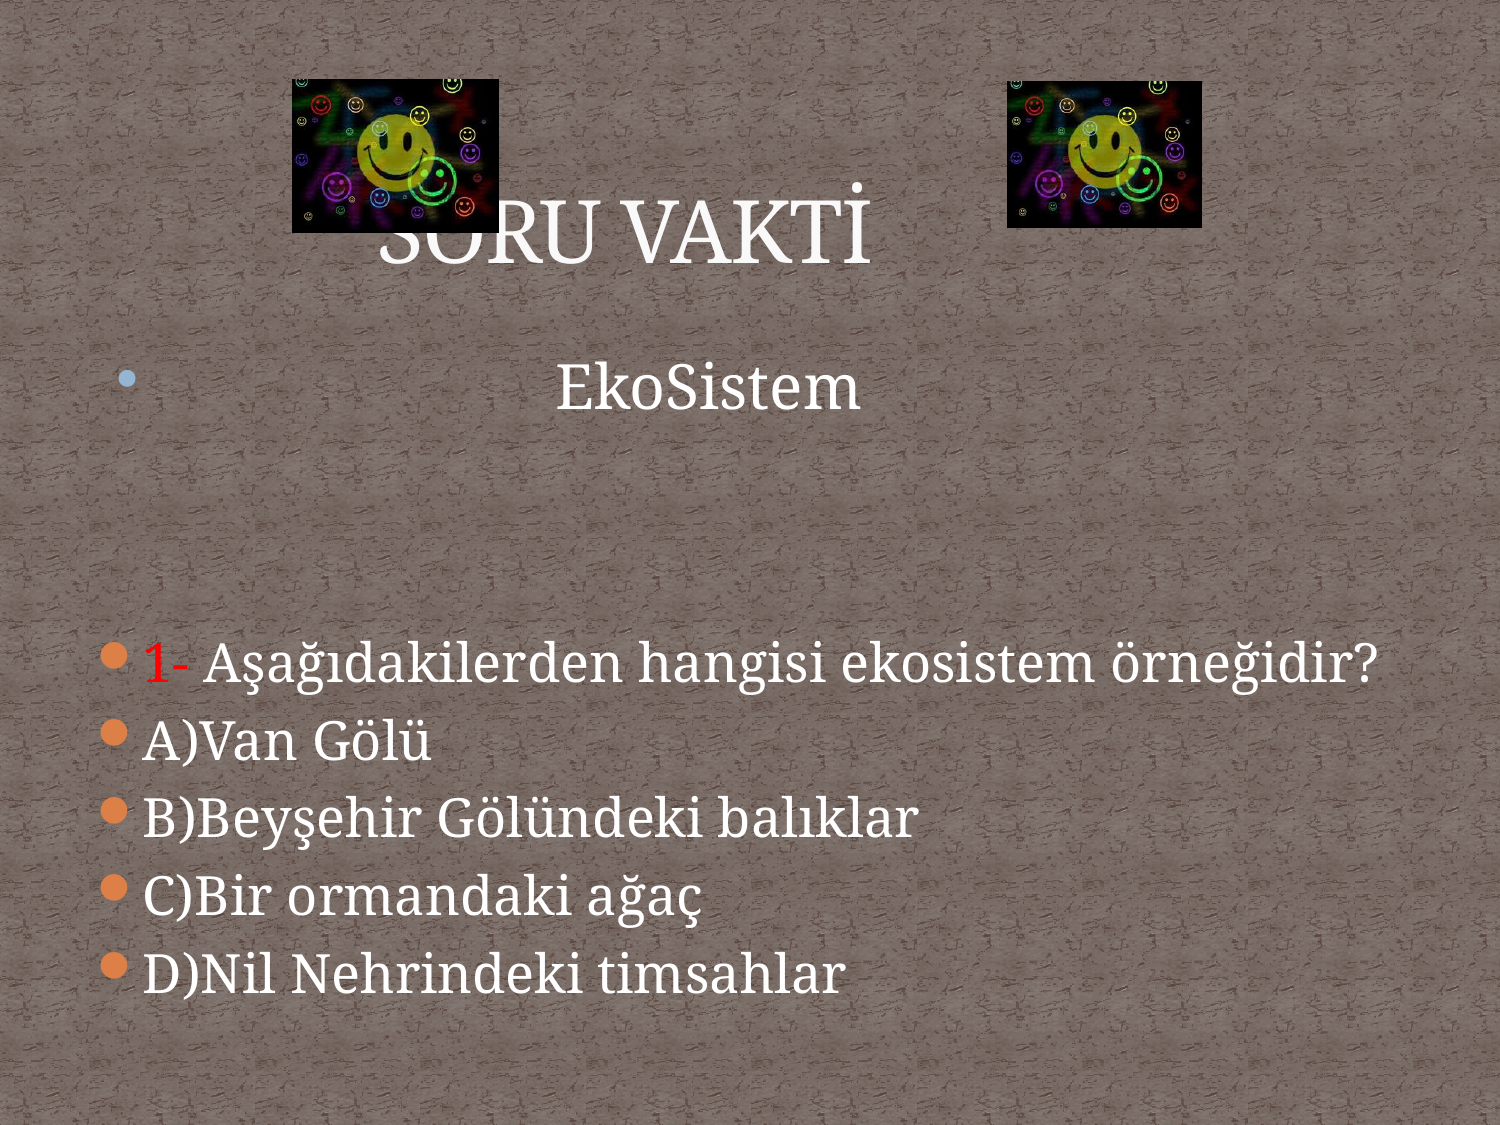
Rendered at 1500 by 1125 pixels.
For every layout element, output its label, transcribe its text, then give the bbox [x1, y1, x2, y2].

list 1- Aşağıdakilerden hangisi ekosistem örneğidir? A)Van Gölü B)Beyşehir Gölündeki balıklar C)Bir ormandaki ağaç D)Nil Nehrindeki timsahlar [82, 621, 1432, 1125]
picture [292, 79, 499, 233]
picture [1007, 81, 1202, 228]
title SORU VAKTİ [70, 58, 1421, 289]
text_box EkoSistem [93, 339, 1325, 645]
